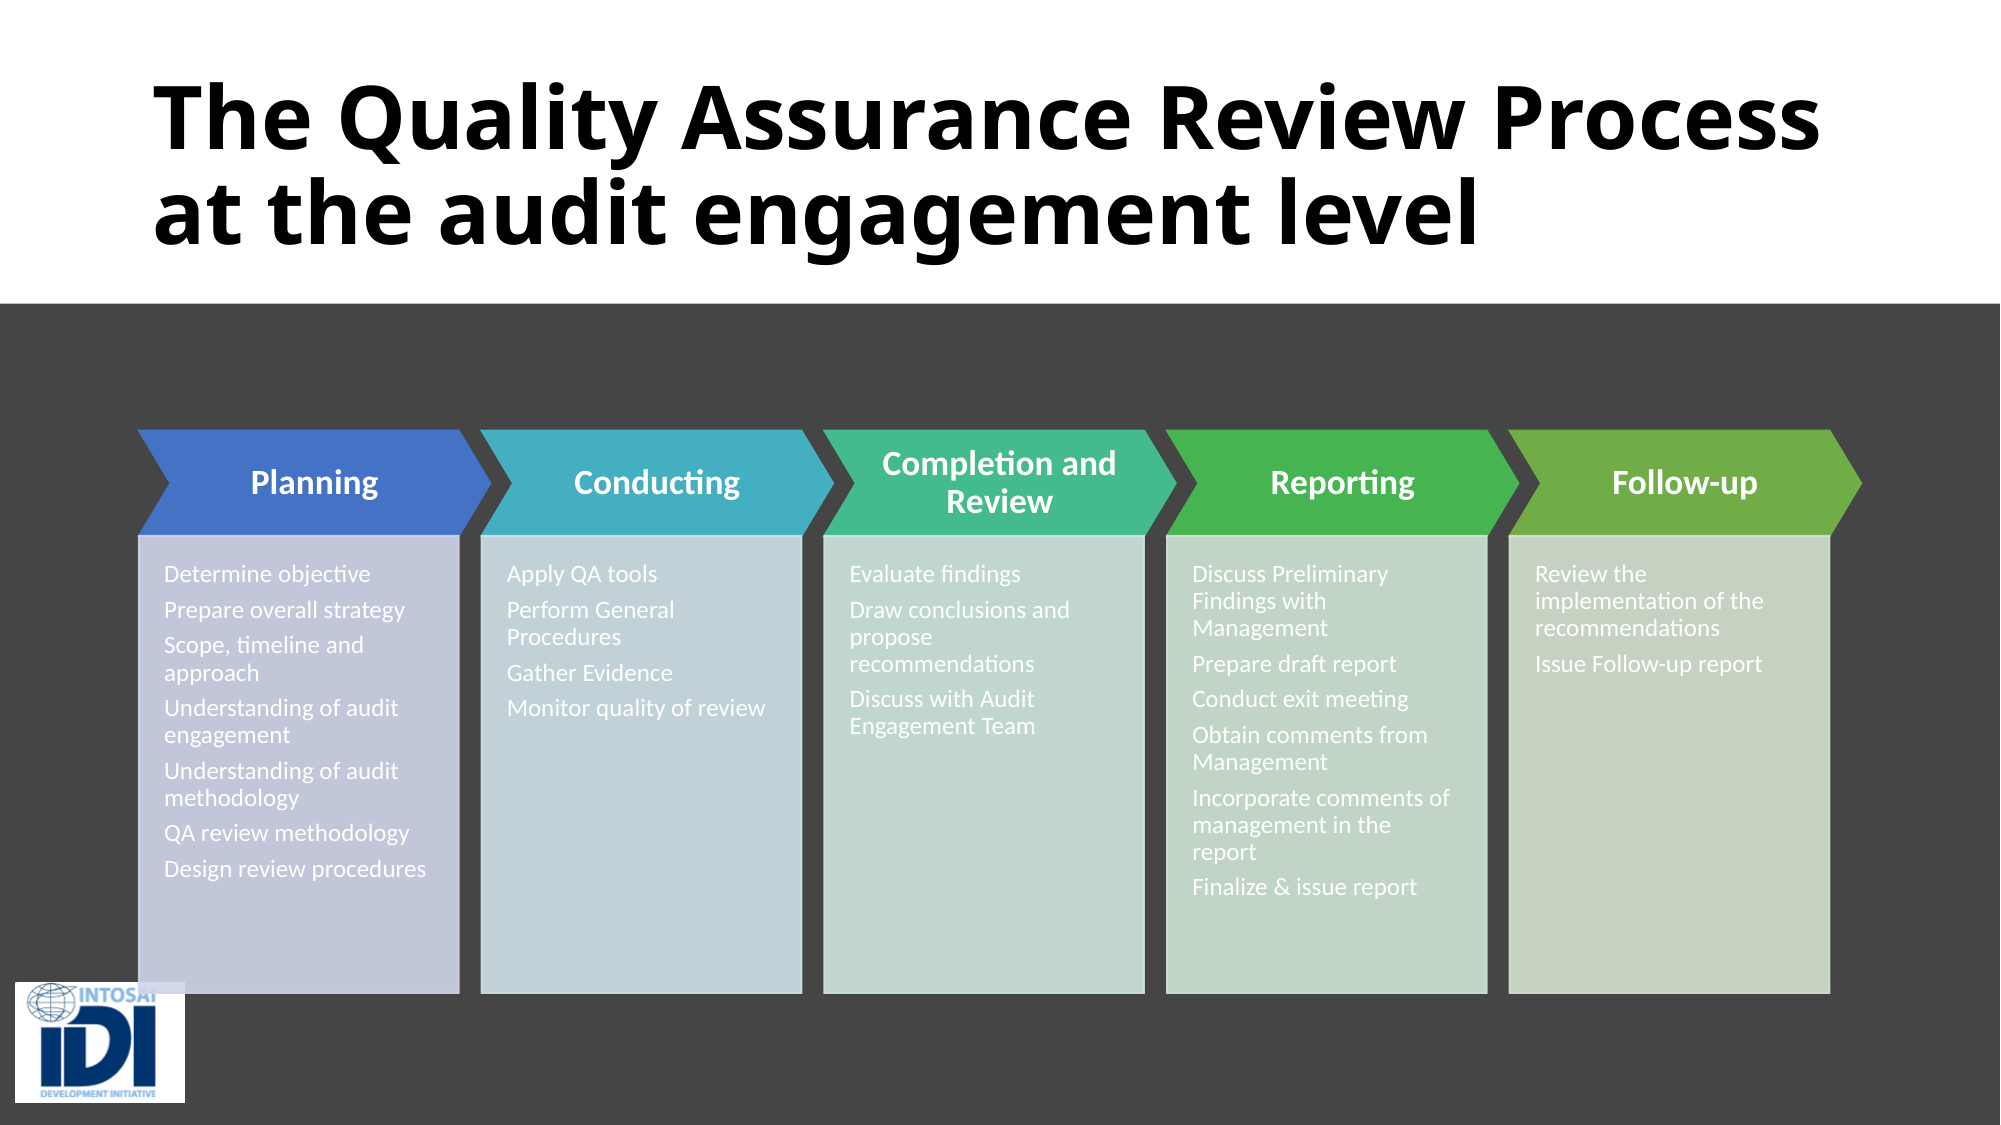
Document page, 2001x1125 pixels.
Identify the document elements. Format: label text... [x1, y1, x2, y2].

title The Quality Assurance Review Process at the audit engagement level [137, 59, 1863, 278]
picture [15, 982, 185, 1103]
text_box [0, 0, 2000, 305]
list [137, 410, 1863, 1014]
